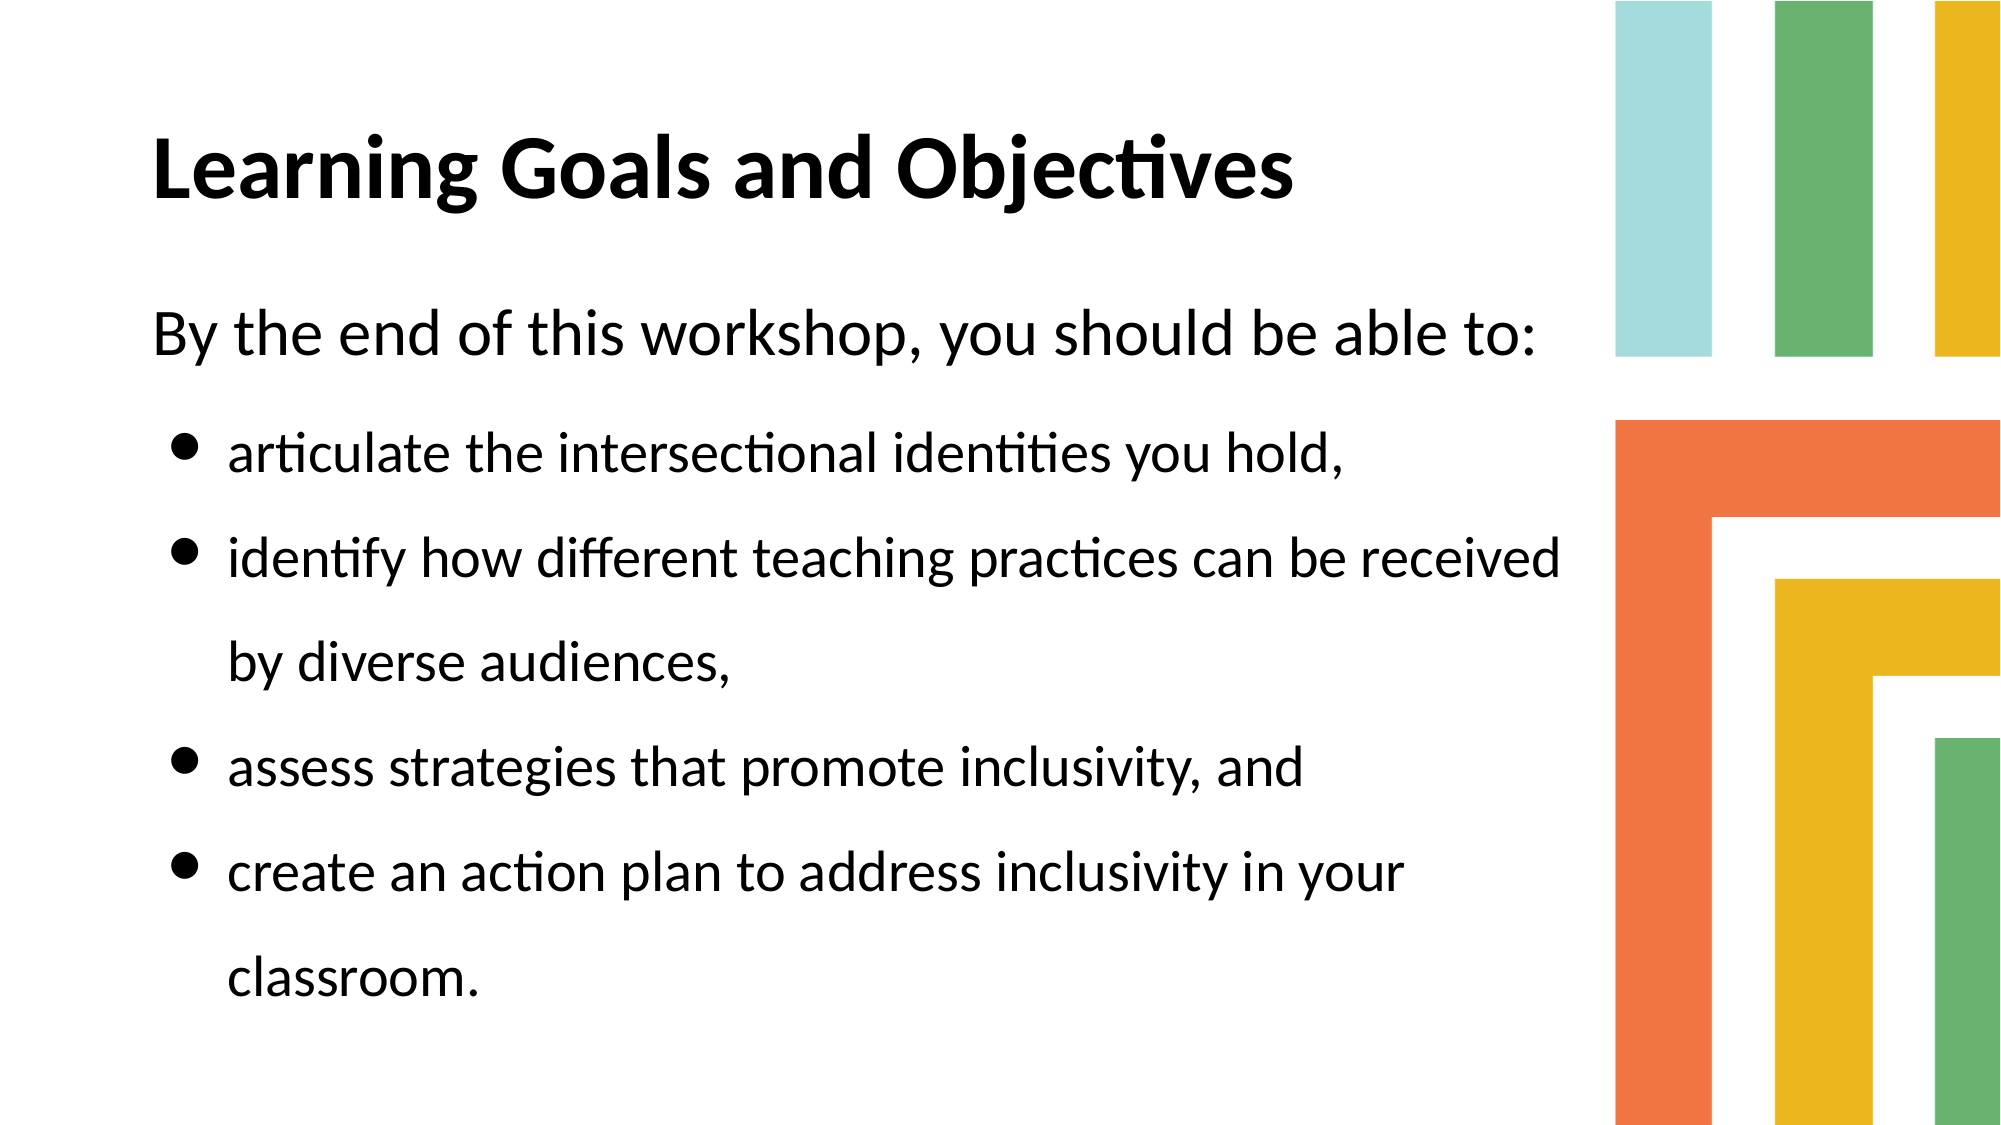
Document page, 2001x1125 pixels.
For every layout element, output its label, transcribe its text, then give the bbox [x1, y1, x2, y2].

text_box By the end of this workshop, you should be able to: articulate the intersectional identities you hold, identify how different teaching practices can be received by diverse audiences, assess strategies that promote inclusivity, and create an action plan to address inclusivity in your classroom. [137, 241, 1607, 1064]
picture [1612, 0, 2001, 1125]
title Learning Goals and Objectives [137, 59, 1607, 241]
